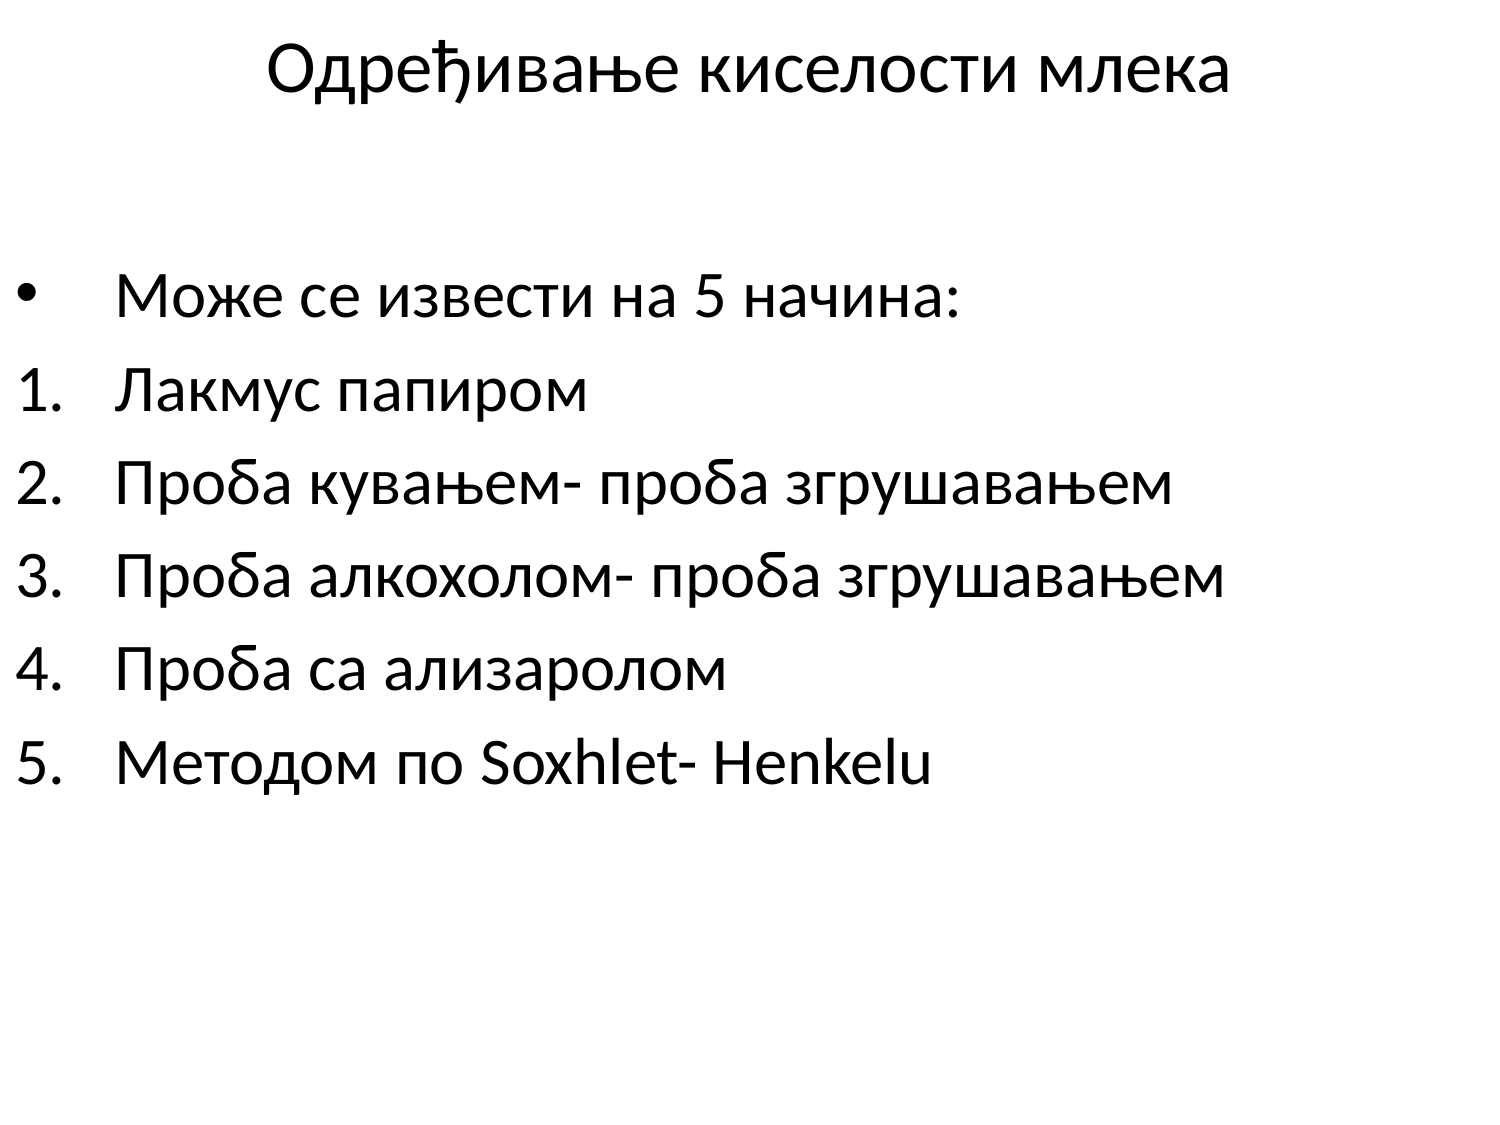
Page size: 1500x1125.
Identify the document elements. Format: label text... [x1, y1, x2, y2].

title Одређивање киселости млека [0, 0, 1500, 126]
list Може се извести на 5 начина: Лакмус папиром Проба кувањем- проба згрушавањем Проба алкохолом- проба згрушавањем Проба са ализаролом Методом по Soxhlet- Henkelu [0, 243, 1500, 1125]
